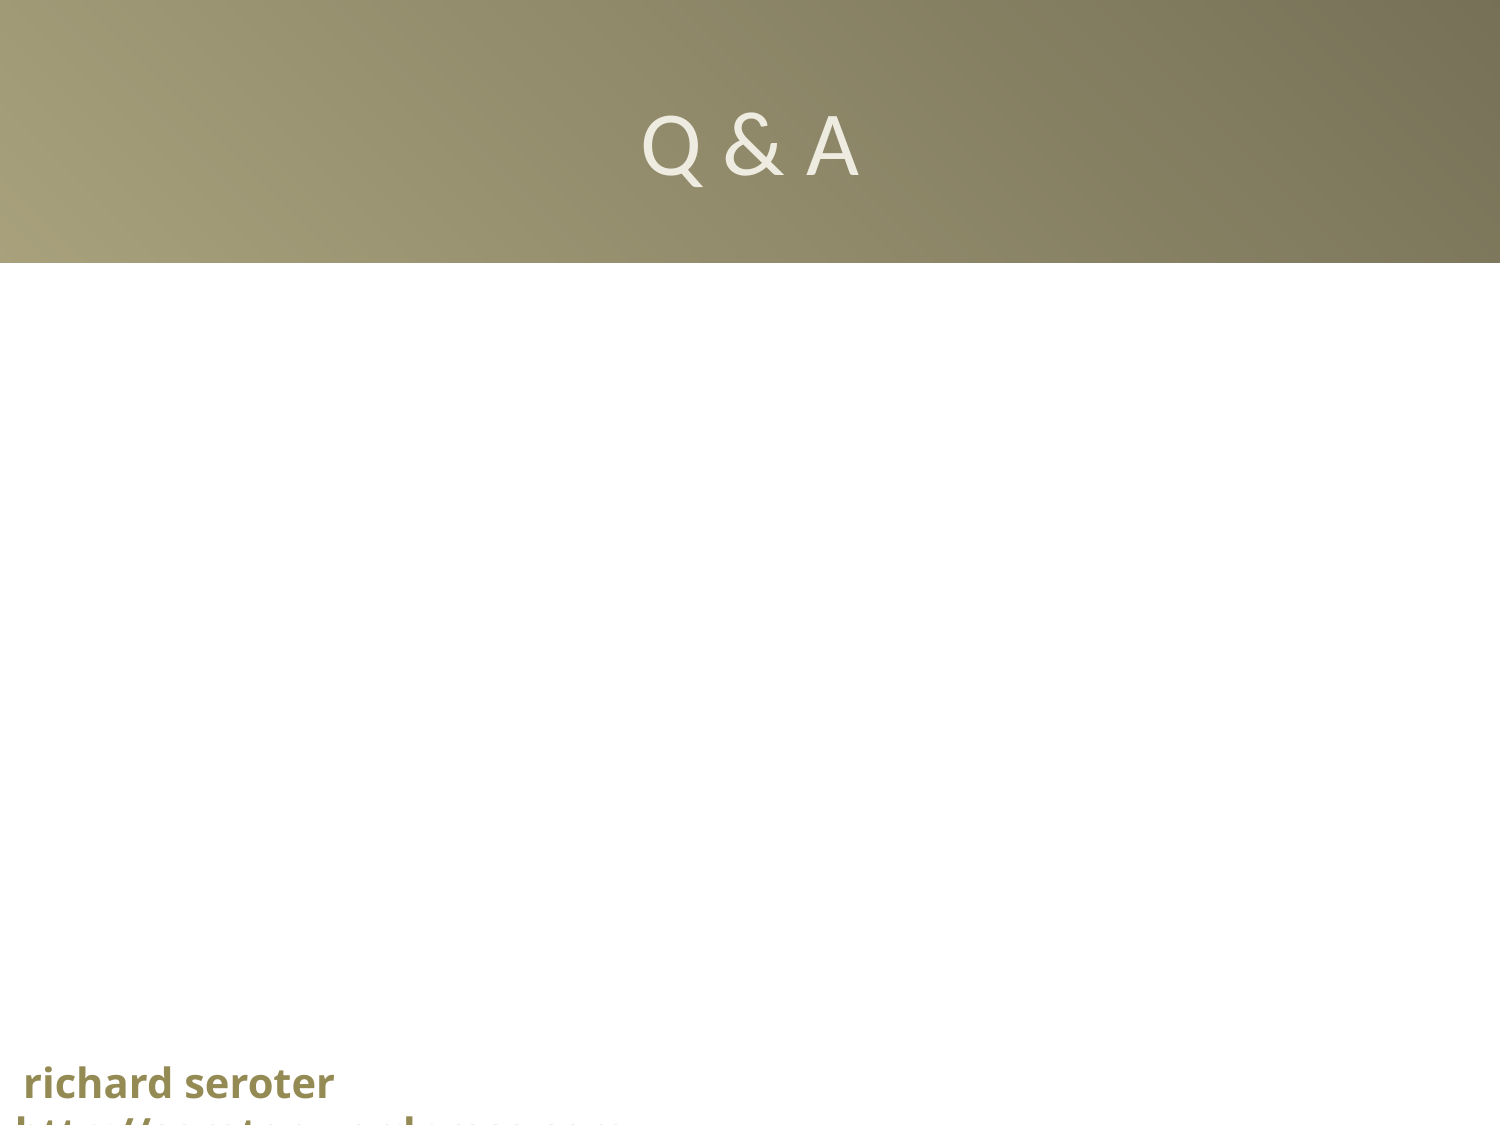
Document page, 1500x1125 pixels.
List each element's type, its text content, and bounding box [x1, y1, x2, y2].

text_box richard seroter http://seroter.wordpress.com [0, 1049, 1500, 1125]
title Q & A [75, 45, 1425, 233]
text_box [0, 0, 1500, 265]
